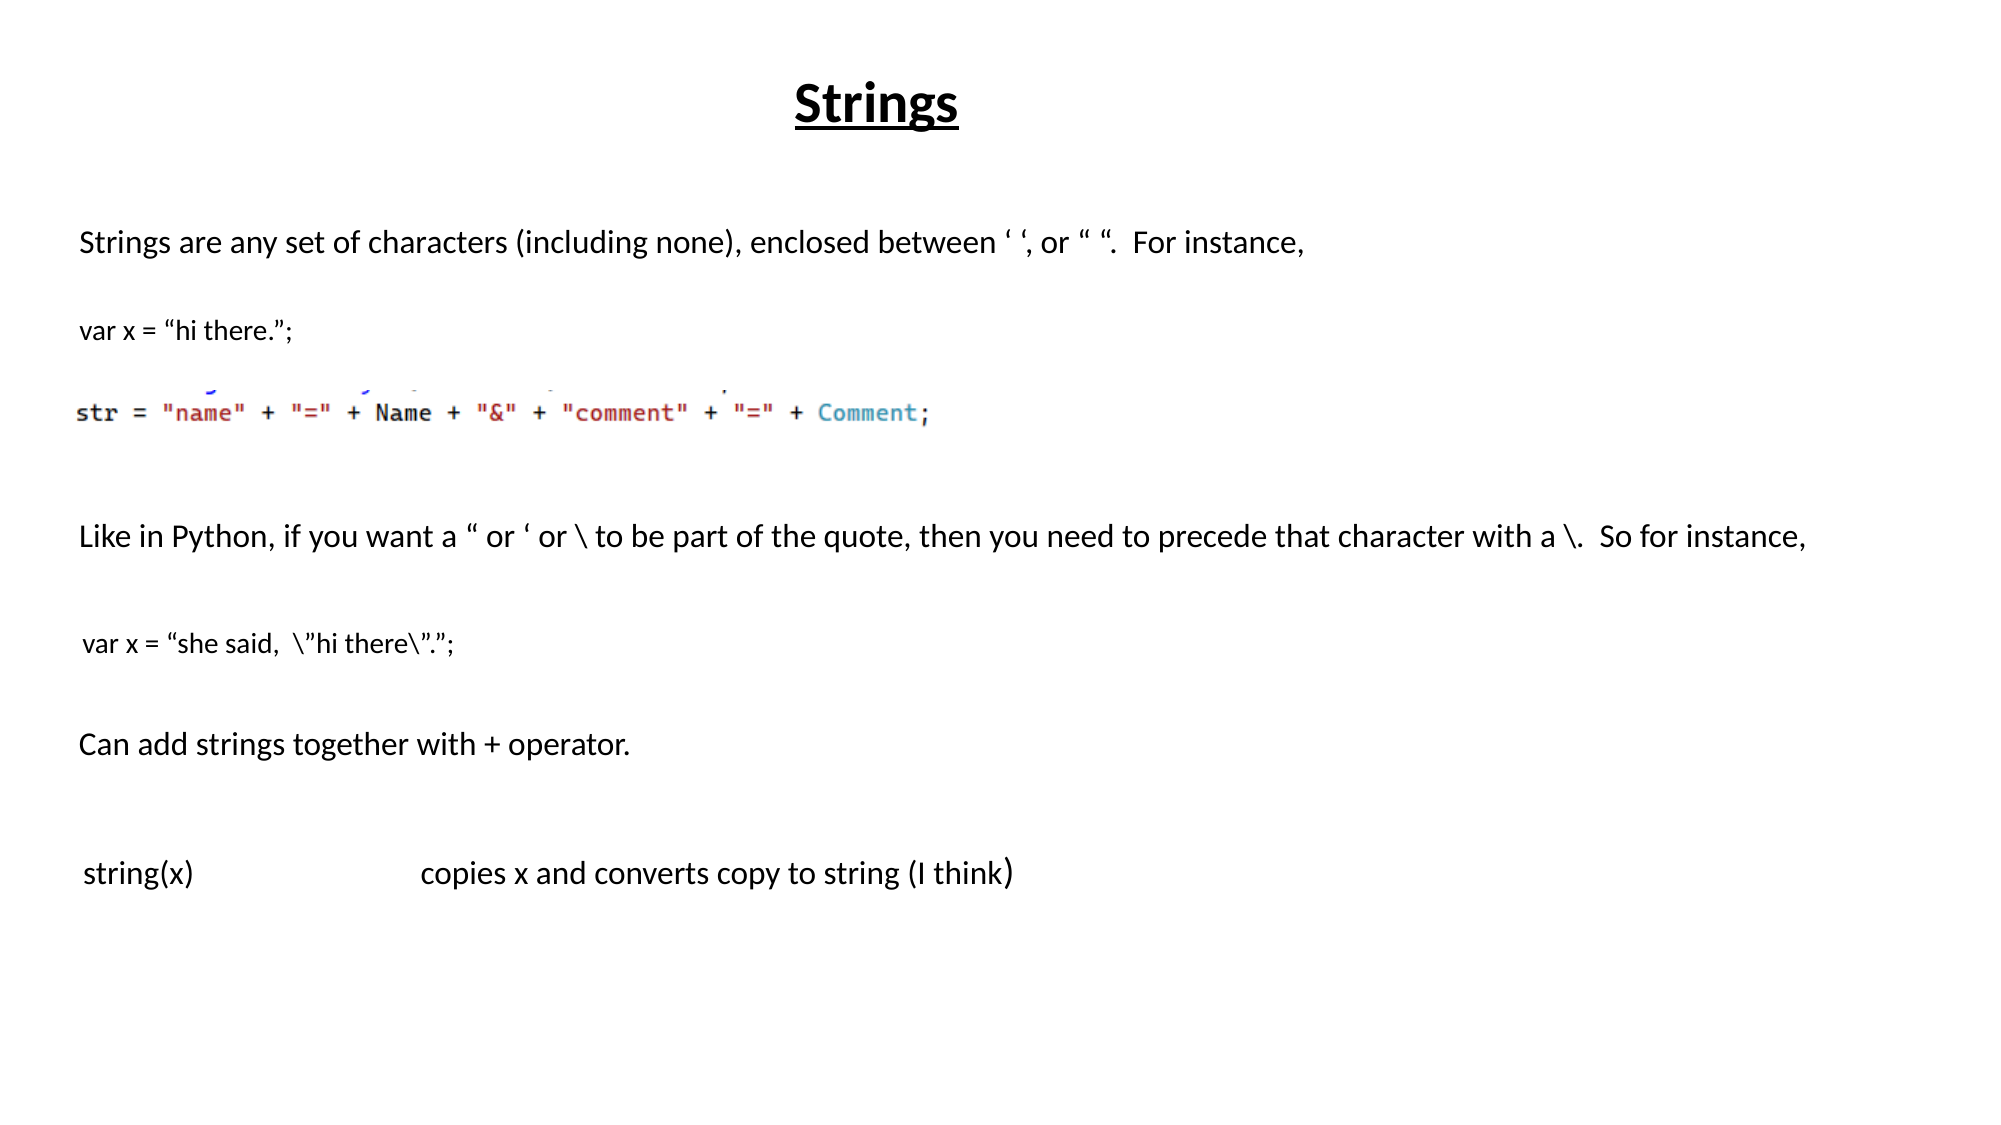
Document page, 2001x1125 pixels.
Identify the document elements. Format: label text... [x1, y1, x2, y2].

picture [67, 390, 940, 432]
text_box var x = “hi there.”; [64, 304, 447, 354]
text_box Can add strings together with + operator. [64, 714, 744, 770]
text_box Strings are any set of characters (including none), enclosed between ‘ ‘, or “ “. For instance, [64, 213, 1395, 268]
text_box var x = “she said, \”hi there\”.”; [67, 616, 521, 667]
text_box string(x) copies x and converts copy to string (I think) [68, 839, 1198, 900]
text_box Like in Python, if you want a “ or ‘ or \ to be part of the quote, then you need to precede that character with a \. So for instance, [64, 506, 1834, 562]
text_box Strings [779, 56, 1066, 142]
